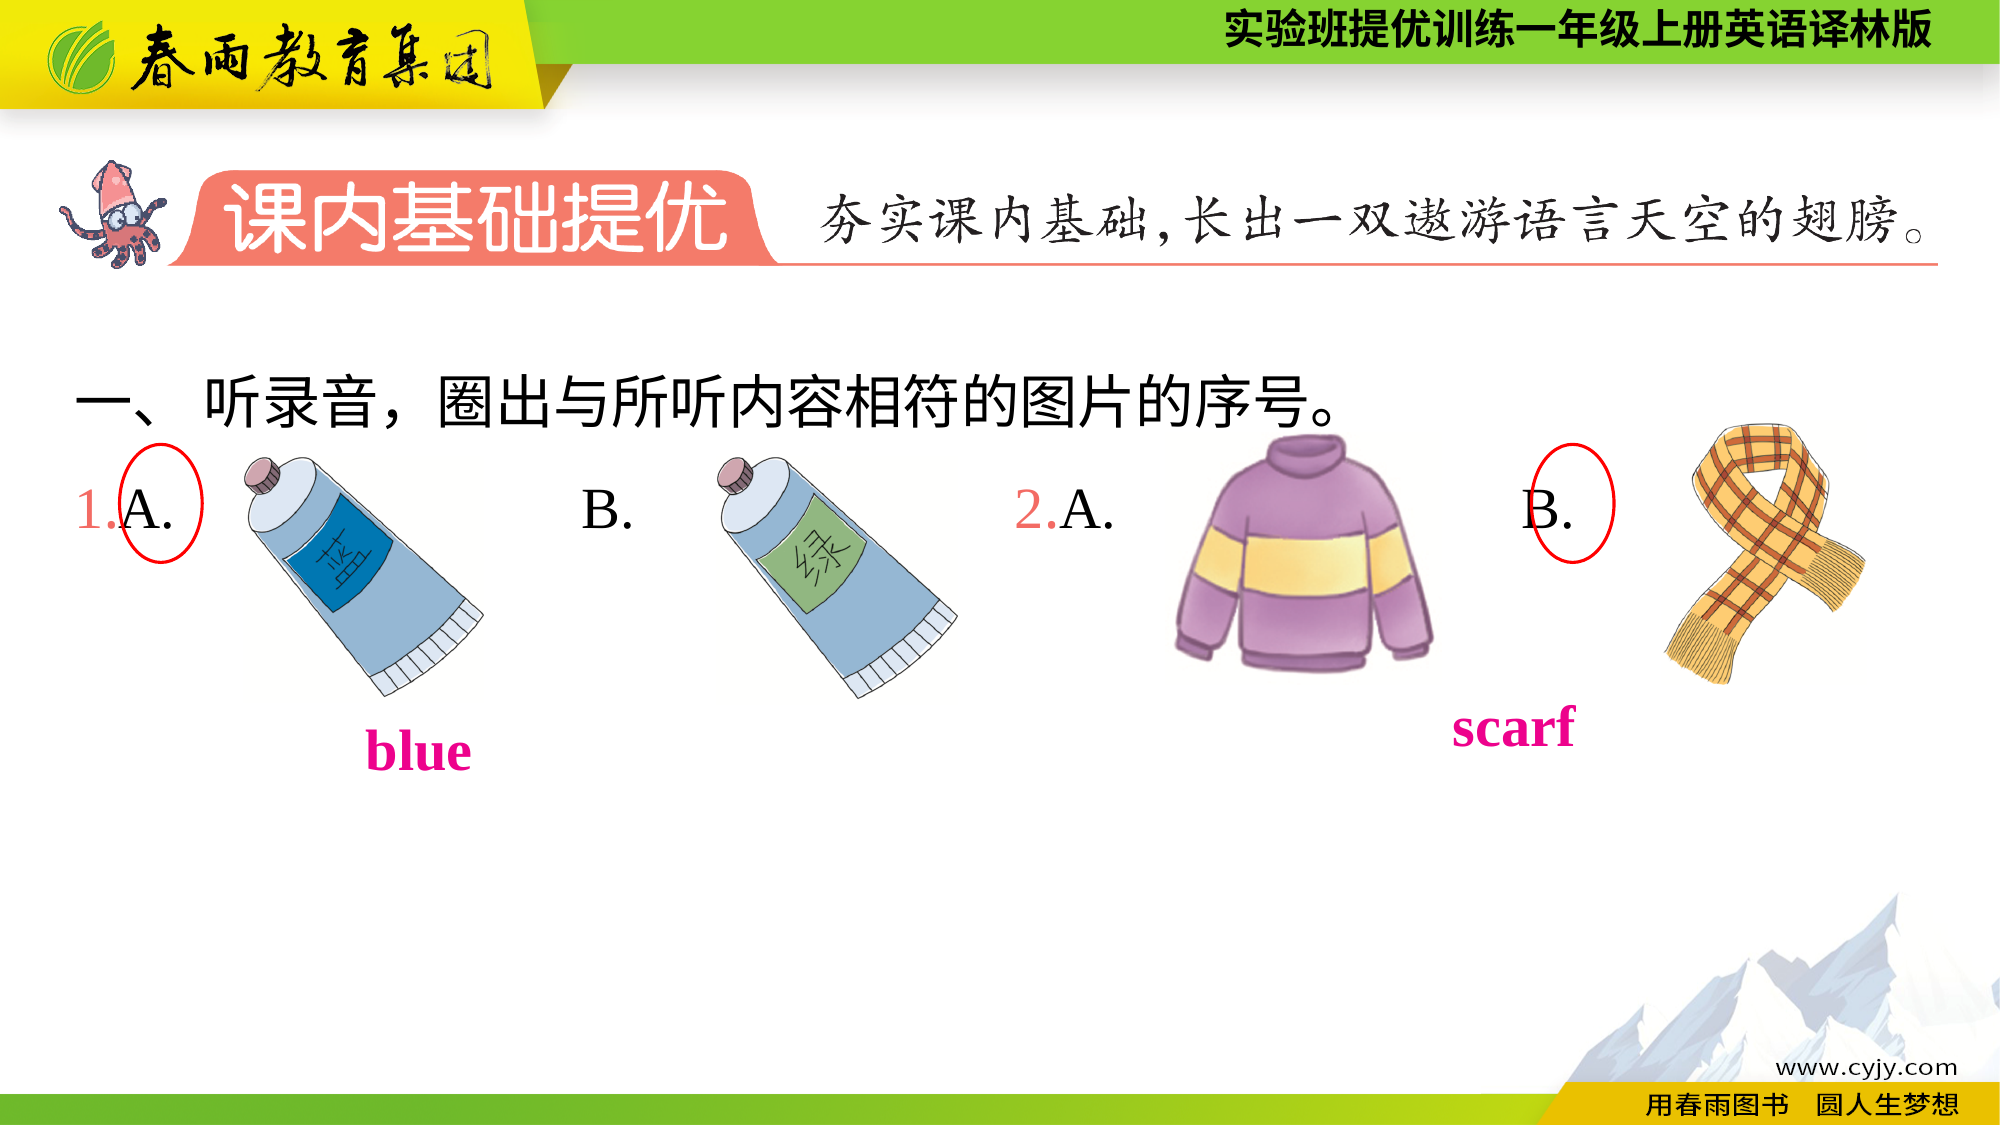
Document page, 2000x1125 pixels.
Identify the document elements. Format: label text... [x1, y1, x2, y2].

list 一、 听录音，圈出与所听内容相符的图片的序号。 1.A. B. 2.A. B. [59, 323, 1944, 537]
text_box [1531, 444, 1615, 563]
text_box [119, 444, 203, 563]
picture [0, 0, 2000, 1125]
text_box scarf [1437, 680, 1591, 766]
text_box blue [350, 704, 488, 789]
